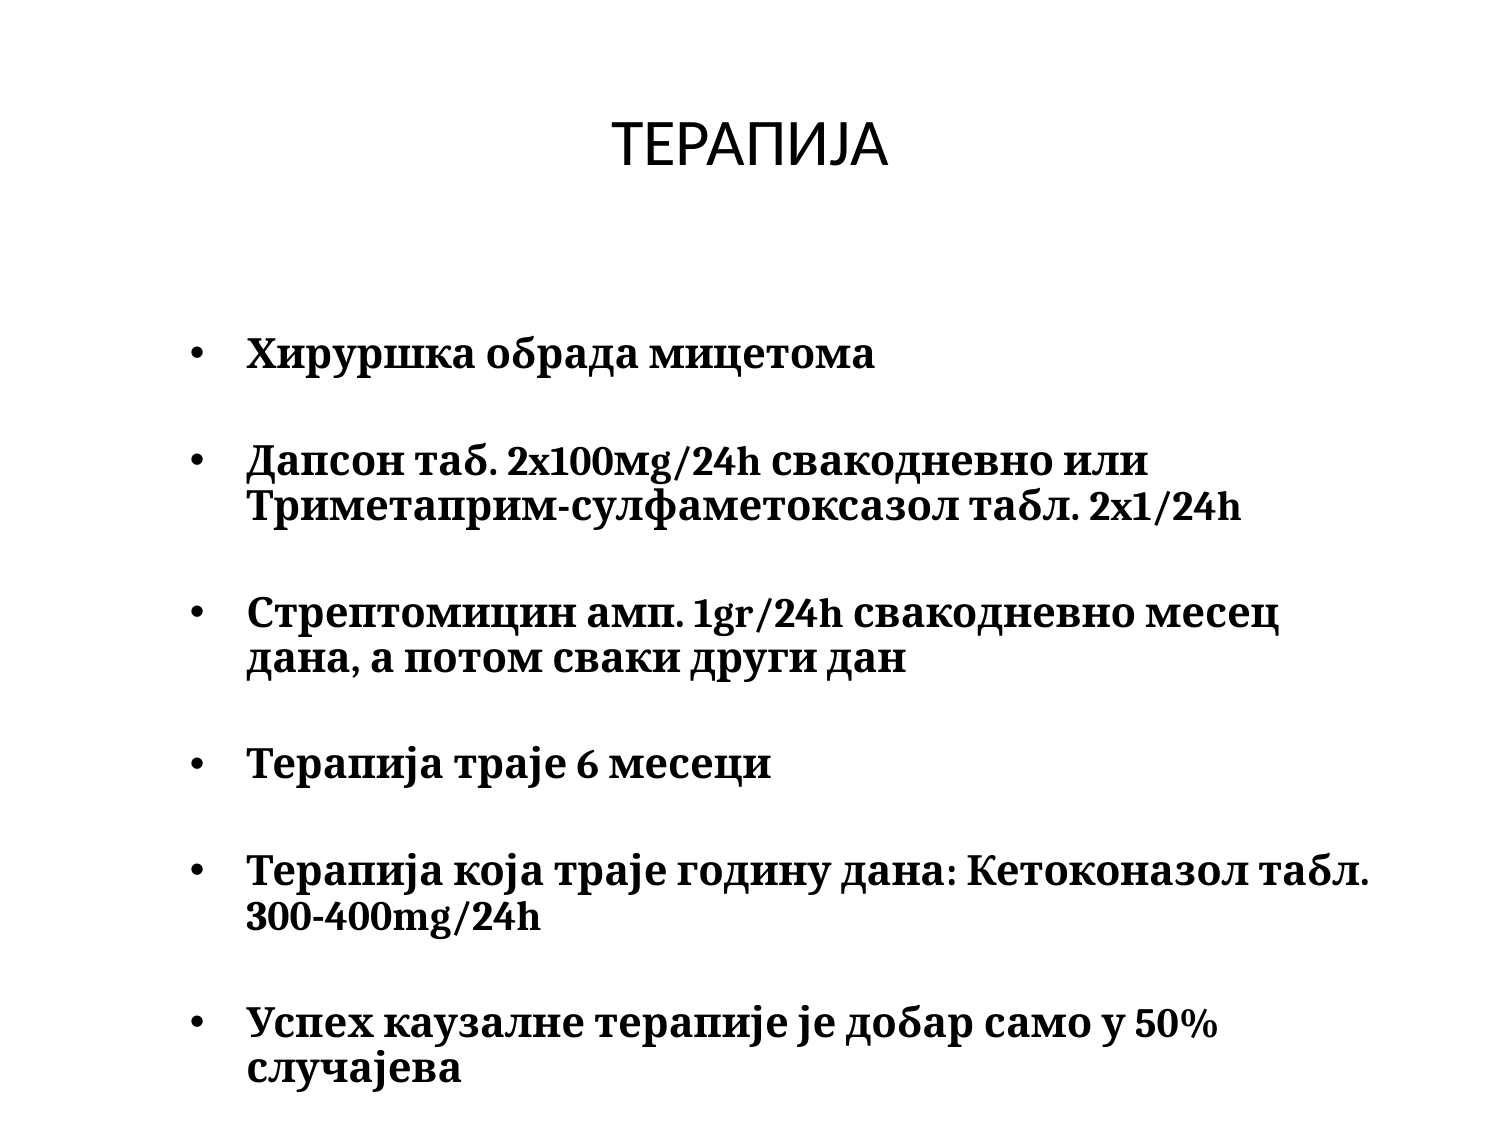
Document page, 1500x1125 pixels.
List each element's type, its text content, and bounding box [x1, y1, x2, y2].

list Хируршка обрада мицетома Дапсон таб. 2x100мg/24h свакодневно или Триметаприм-сулфаметоксазол табл. 2x1/24h Стрептомицин амп. 1gr/24h свакодневно месец дана, а потом сваки други дан Терапија траје 6 месеци Терапија која траје годину дана: Кетоконазол табл. 300-400mg/24h Успех каузалне терапије је добар само у 50% случајева [174, 324, 1413, 1100]
title ТЕРАПИЈА [75, 45, 1425, 233]
